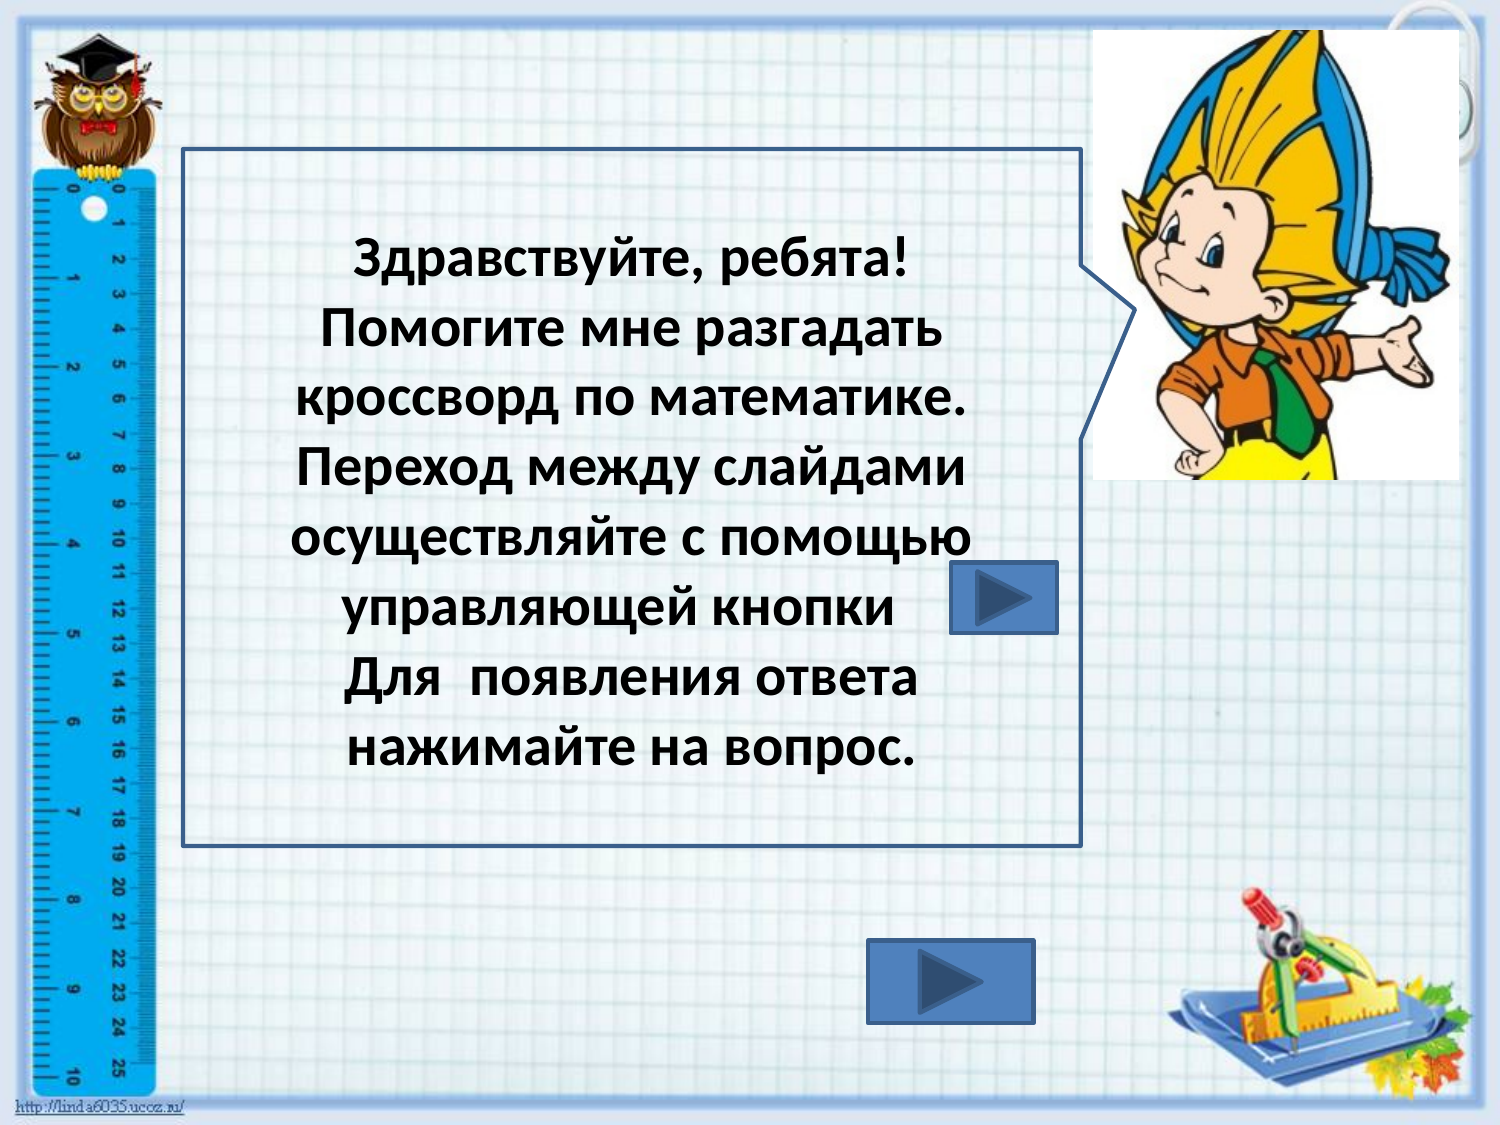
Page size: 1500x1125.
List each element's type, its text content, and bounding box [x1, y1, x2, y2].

subtitle [230, 444, 1140, 953]
picture [0, 0, 1500, 1125]
text_box Здравствуйте, ребята! Помогите мне разгадать кроссворд по математике. Переход между слайдами осуществляйте с помощью управляющей кнопки Для появления ответа нажимайте на вопрос. [180, 146, 1088, 849]
text_box [866, 938, 1036, 1025]
text_box [949, 560, 1059, 635]
